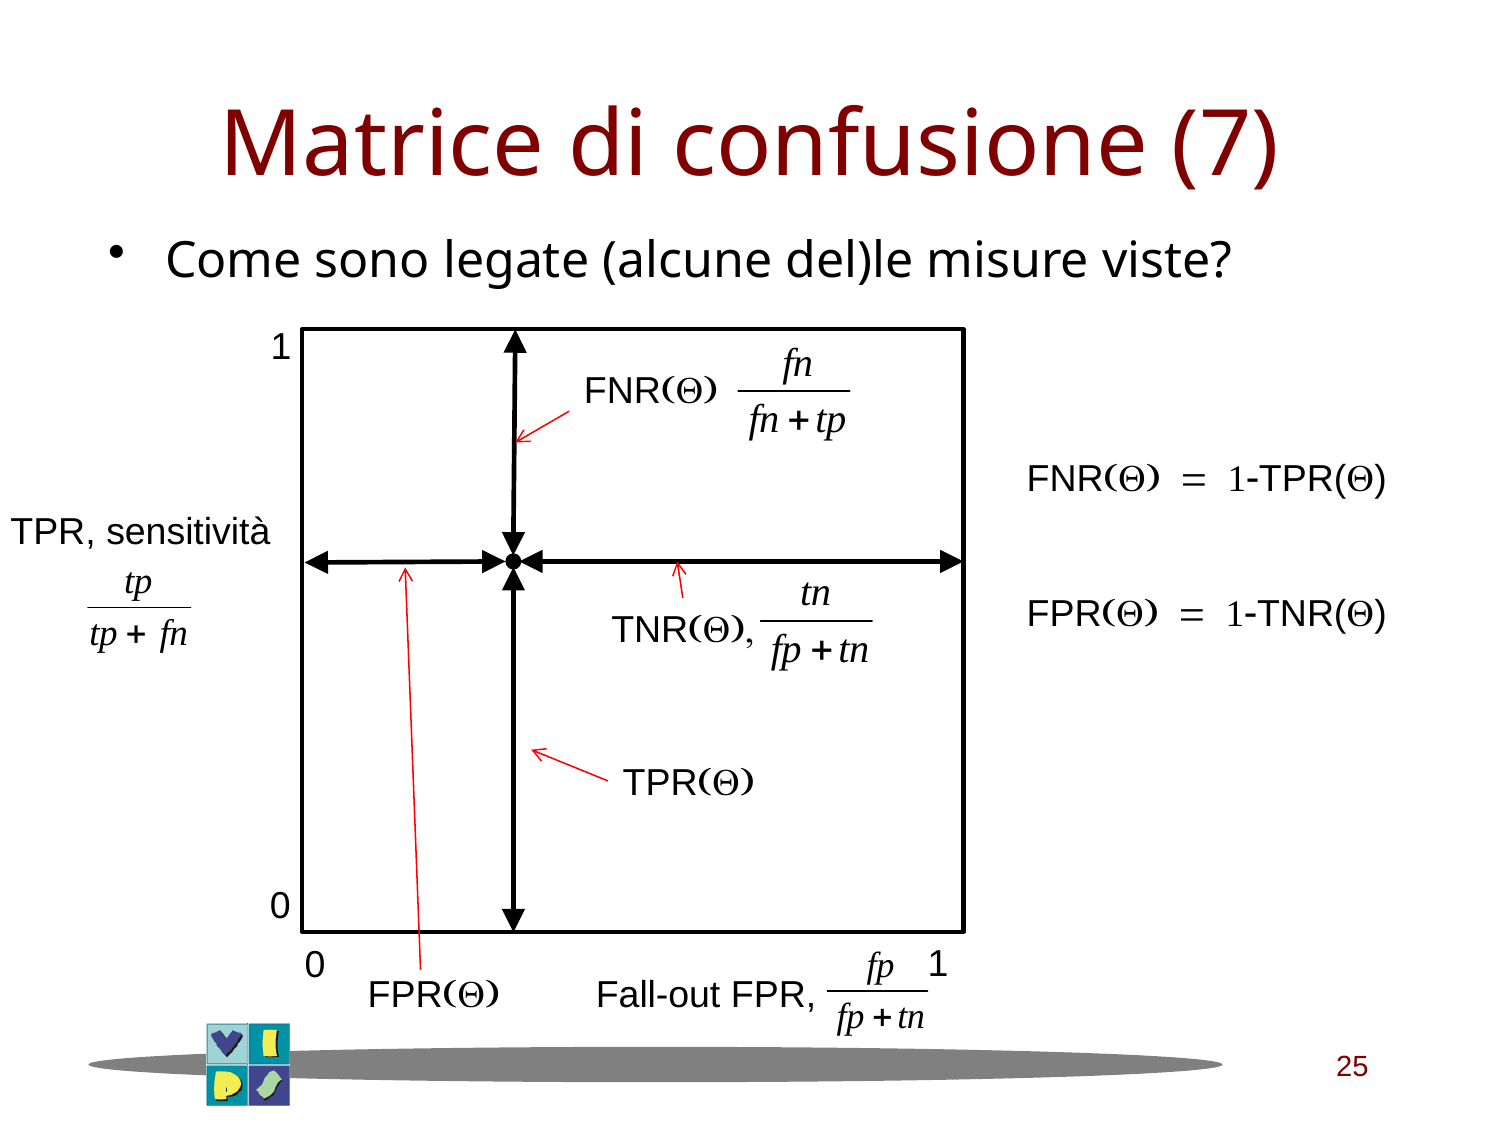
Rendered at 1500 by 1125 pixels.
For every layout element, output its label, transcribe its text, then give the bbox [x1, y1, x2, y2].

text_box Fall-out FPR, [581, 962, 816, 1022]
text_box 0 [255, 873, 306, 934]
text_box 1 [912, 931, 964, 992]
text_box [300, 327, 966, 934]
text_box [731, 337, 860, 449]
text_box 1 [255, 314, 307, 374]
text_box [821, 942, 937, 1043]
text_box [81, 557, 200, 661]
text_box TNR(Q), [596, 597, 770, 703]
slide_number 25 [1033, 1039, 1384, 1118]
text_box TPR, sensitività [0, 499, 286, 560]
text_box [404, 567, 421, 971]
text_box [515, 411, 571, 443]
picture [206, 1023, 290, 1106]
text_box [505, 556, 518, 570]
text_box 0 [289, 932, 341, 992]
text_box FNR(Q) [569, 358, 733, 464]
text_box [677, 561, 684, 599]
text_box FPR(Q) [352, 962, 515, 1067]
title Matrice di confusione (7) [75, 45, 1425, 233]
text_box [753, 567, 882, 679]
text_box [530, 749, 610, 782]
text_box FNR(Q) = 1-TPR(Q) FPR(Q) = 1-TNR(Q) [1011, 446, 1402, 686]
list Come sono legate (alcune del)le misure viste? [93, 220, 1444, 963]
text_box TPR(Q) [607, 751, 770, 811]
